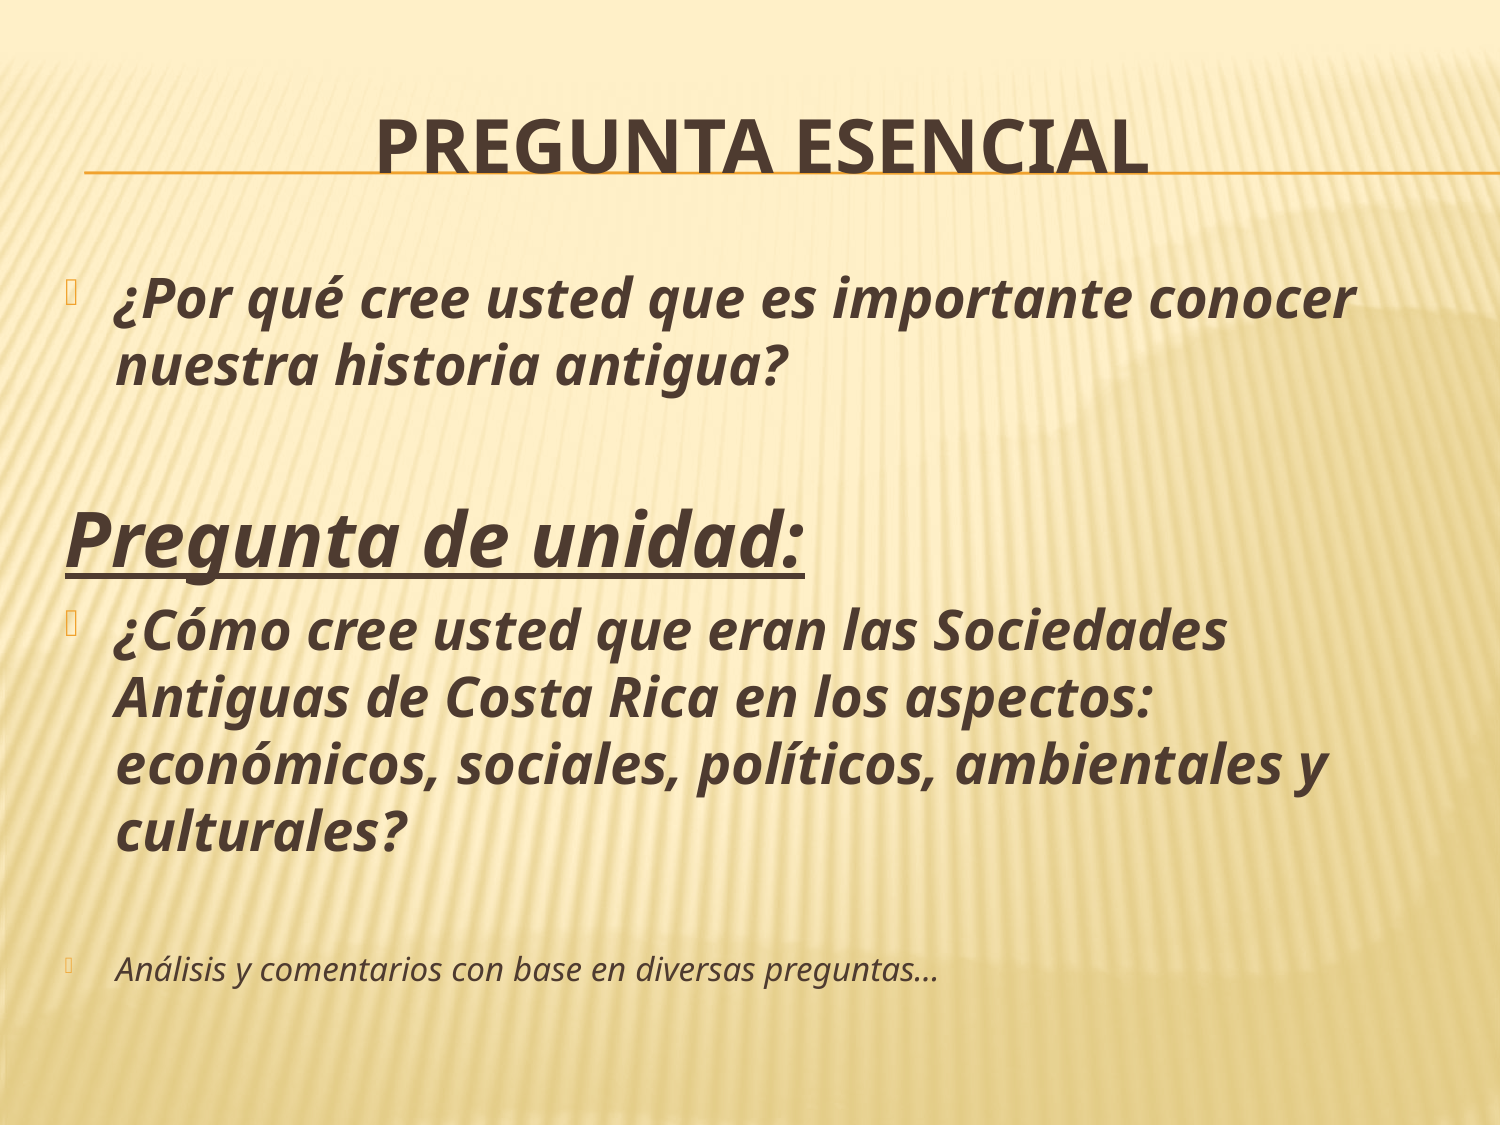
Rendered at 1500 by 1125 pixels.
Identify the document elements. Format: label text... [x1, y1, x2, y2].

title Pregunta esencial [50, 75, 1475, 213]
list ¿Por qué cree usted que es importante conocer nuestra historia antigua? Pregunta de unidad: ¿Cómo cree usted que eran las Sociedades Antiguas de Costa Rica en los aspectos: económicos, sociales, políticos, ambientales y culturales? Análisis y comentarios con base en diversas preguntas… [50, 254, 1475, 998]
